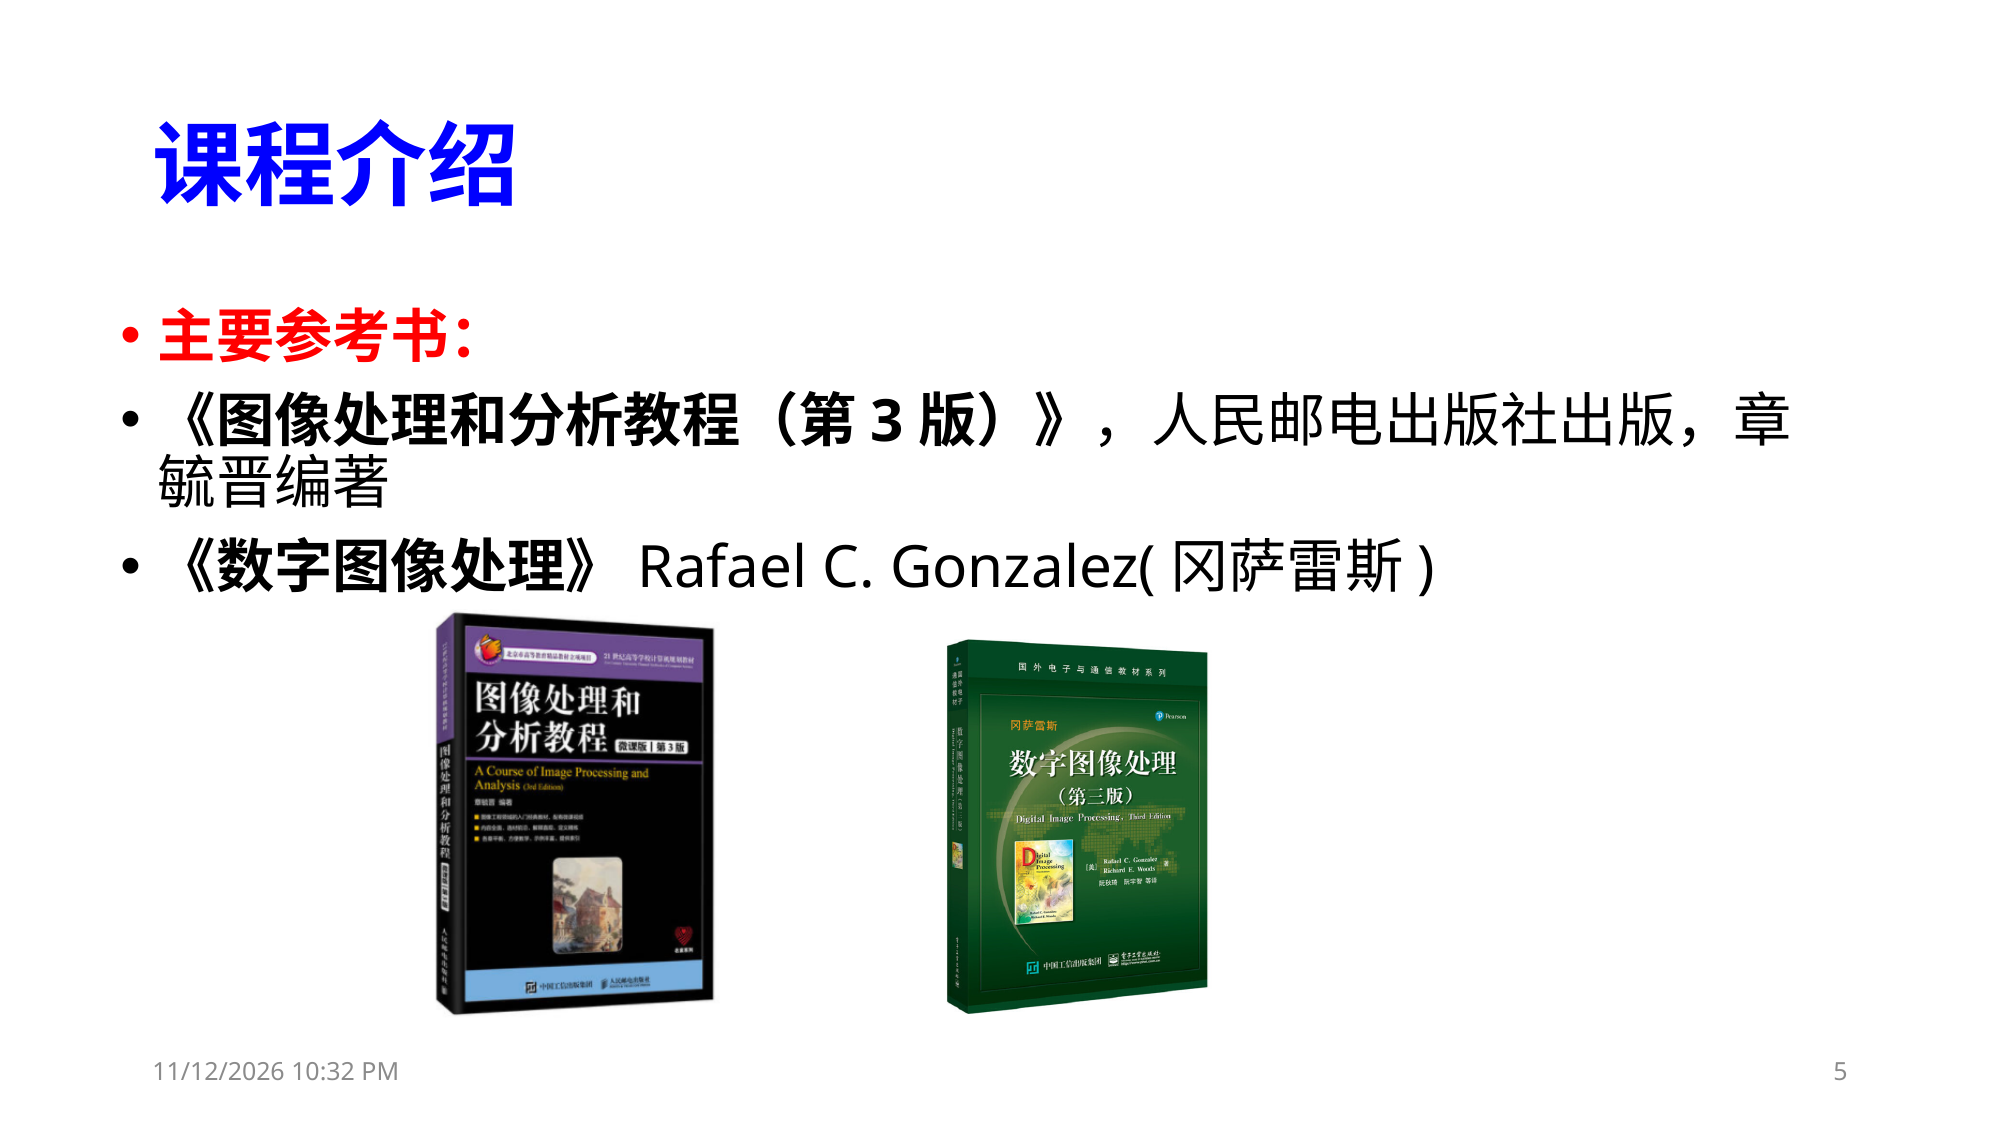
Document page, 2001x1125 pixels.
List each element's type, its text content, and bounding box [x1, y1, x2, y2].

list 主要参考书： 《图像处理和分析教程（第3版）》，人民邮电出版社出版，章毓晋编著 《数字图像处理》Rafael C. Gonzalez(冈萨雷斯) [105, 299, 1863, 1014]
title 课程介绍 [137, 59, 1863, 278]
picture [413, 609, 741, 1028]
picture [928, 637, 1224, 1014]
slide_number 5 [1412, 1042, 1863, 1103]
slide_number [137, 1042, 588, 1103]
